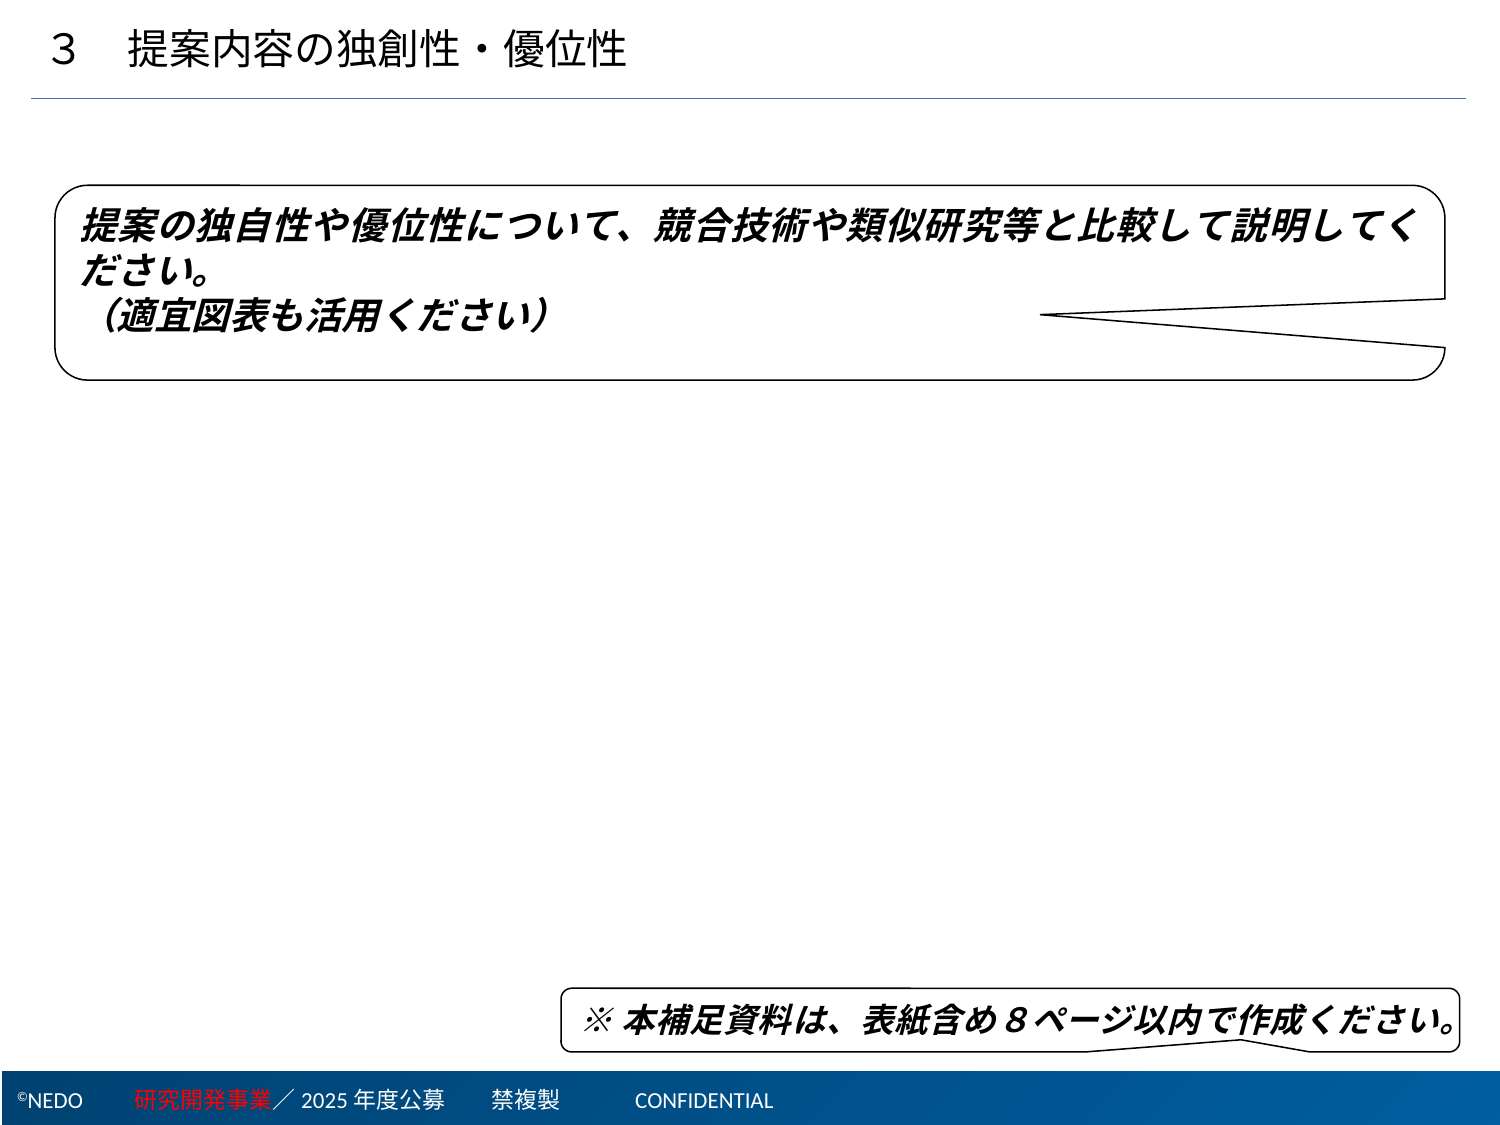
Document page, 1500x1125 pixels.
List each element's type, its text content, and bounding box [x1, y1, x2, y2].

text_box ３ 提案内容の独創性・優位性 [29, 15, 644, 81]
text_box 提案の独自性や優位性について、競合技術や類似研究等と比較して説明してください。 （適宜図表も活用ください） [54, 185, 1445, 381]
text_box ※本補足資料は、表紙含め８ページ以内で作成ください。 [560, 988, 1460, 1052]
